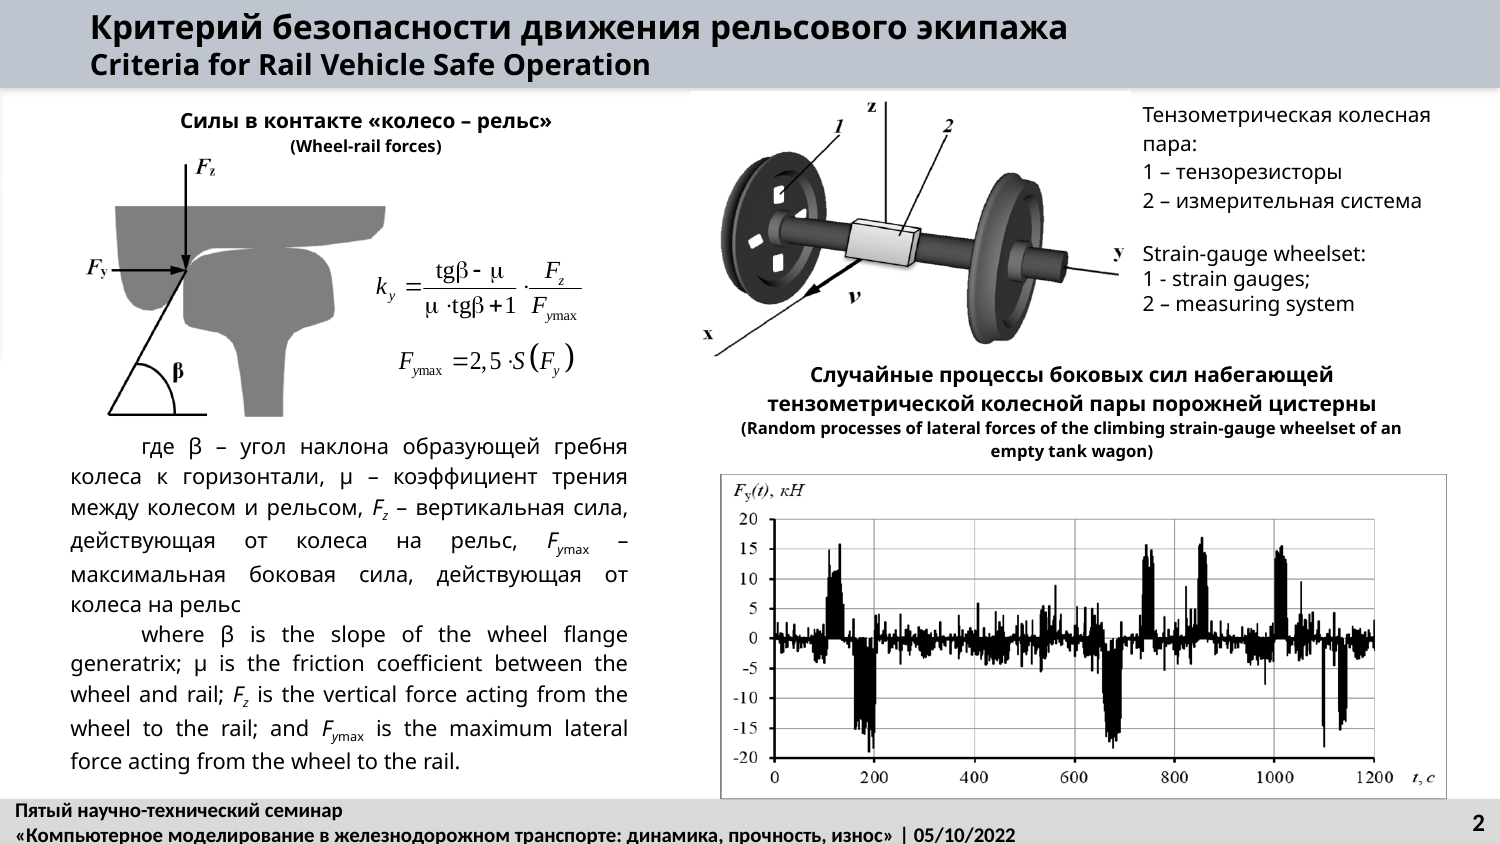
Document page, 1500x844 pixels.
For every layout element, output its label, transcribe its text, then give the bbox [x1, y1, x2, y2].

text_box Тензометрическая колесная пара: 1 – тензорезисторы 2 – измерительная система Strain-gauge wheelset: 1 - strain gauges; 2 – measuring system [1133, 91, 1471, 324]
text_box Силы в контакте «колесо – рельс» (Wheel-rail forces) [41, 97, 621, 164]
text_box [371, 255, 587, 328]
text_box Случайные процессы боковых сил набегающей тензометрической колесной пары порожней цистерны (Random processes of lateral forces of the climbing strain-gauge wheelset of an empty tank wagon) [708, 350, 1436, 469]
slide_number 2 [1234, 798, 1500, 844]
text_box Критерий безопасности движения рельсового экипажа Criteria for Rail Vehicle Safe Operation [0, 1, 1500, 89]
picture [720, 474, 1448, 800]
picture [690, 90, 1132, 364]
text_box где β – угол наклона образующей гребня колеса к горизонтали, μ – коэффициент трения между колесом и рельсом, Fz – вертикальная сила, действующая от колеса на рельс, Fymax – максимальная боковая сила, действующая от колеса на рельс where β is the slope of the wheel flange generatrix; μ is the friction coefficient between the wheel and rail; Fz is the vertical force acting from the wheel to the rail; and Fymax is the maximum lateral force acting from the wheel to the rail. [55, 421, 644, 782]
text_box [394, 339, 577, 387]
picture [76, 140, 395, 423]
footer Пятый научно-технический семинар «Компьютерное моделирование в железнодорожном транспорте: динамика, прочность, износ» | 05/10/2022 [0, 798, 1234, 844]
